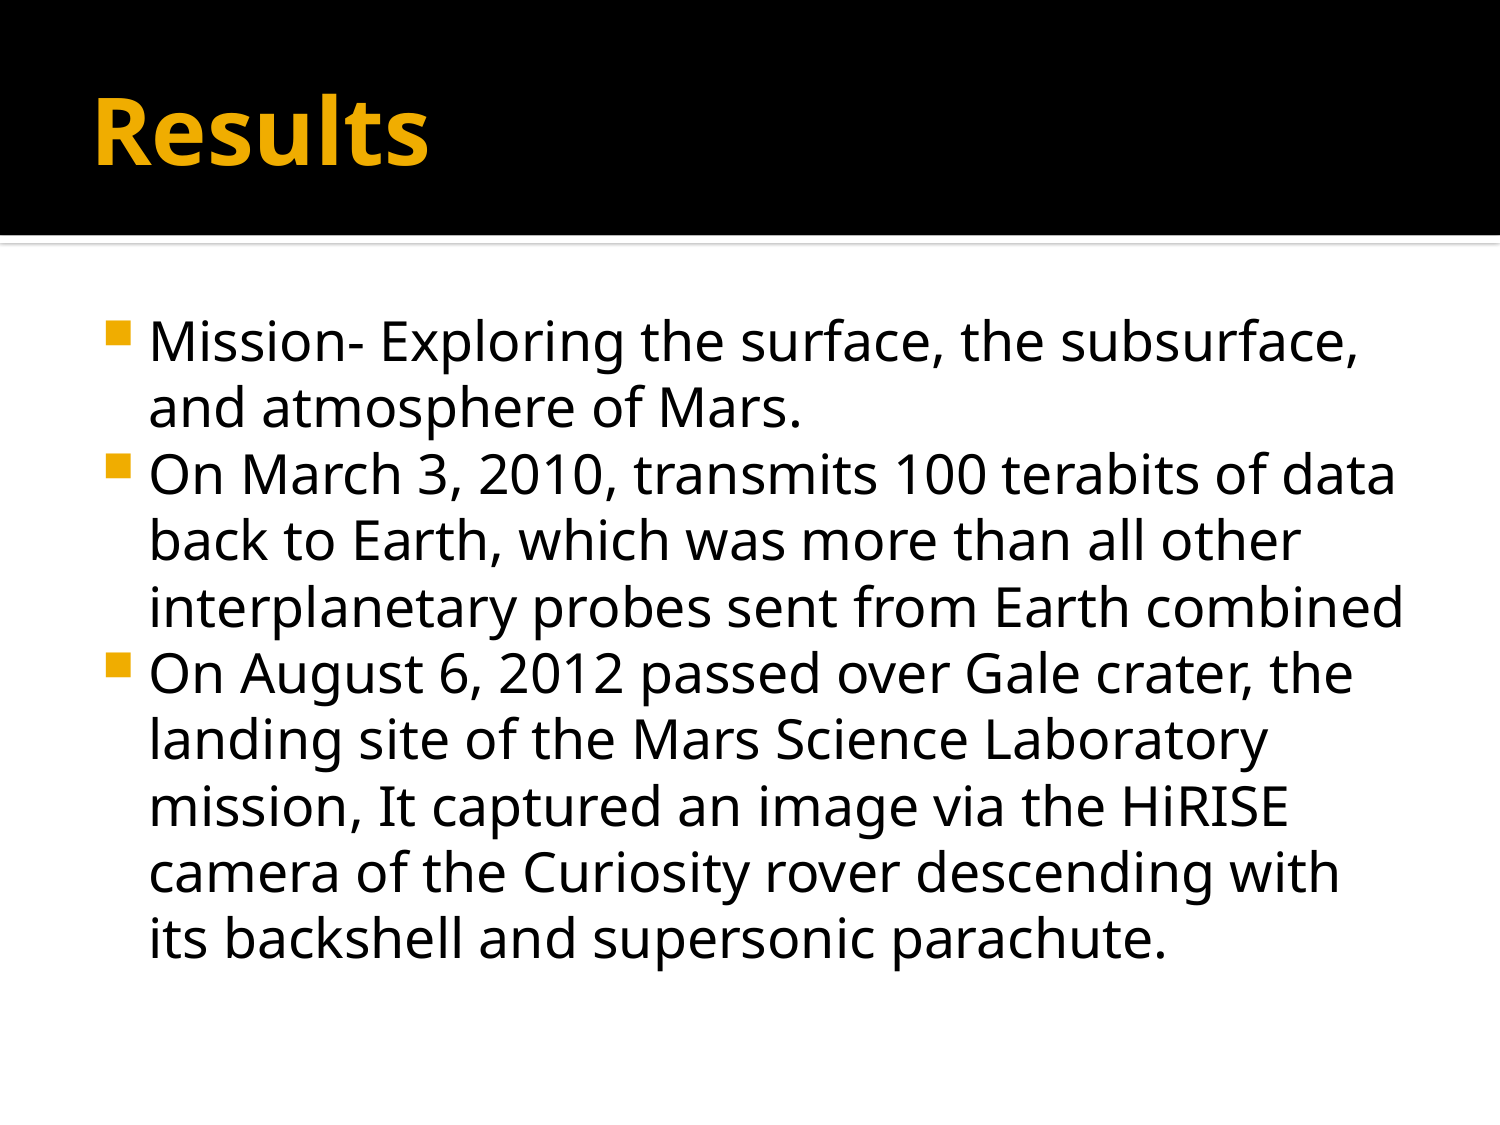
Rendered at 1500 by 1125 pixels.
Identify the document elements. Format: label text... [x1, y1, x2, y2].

title Results [75, 25, 1425, 231]
list Mission- Exploring the surface, the subsurface, and atmosphere of Mars. On March 3, 2010, transmits 100 terabits of data back to Earth, which was more than all other interplanetary probes sent from Earth combined On August 6, 2012 passed over Gale crater, the landing site of the Mars Science Laboratory mission, It captured an image via the HiRISE camera of the Curiosity rover descending with its backshell and supersonic parachute. [75, 291, 1425, 1050]
